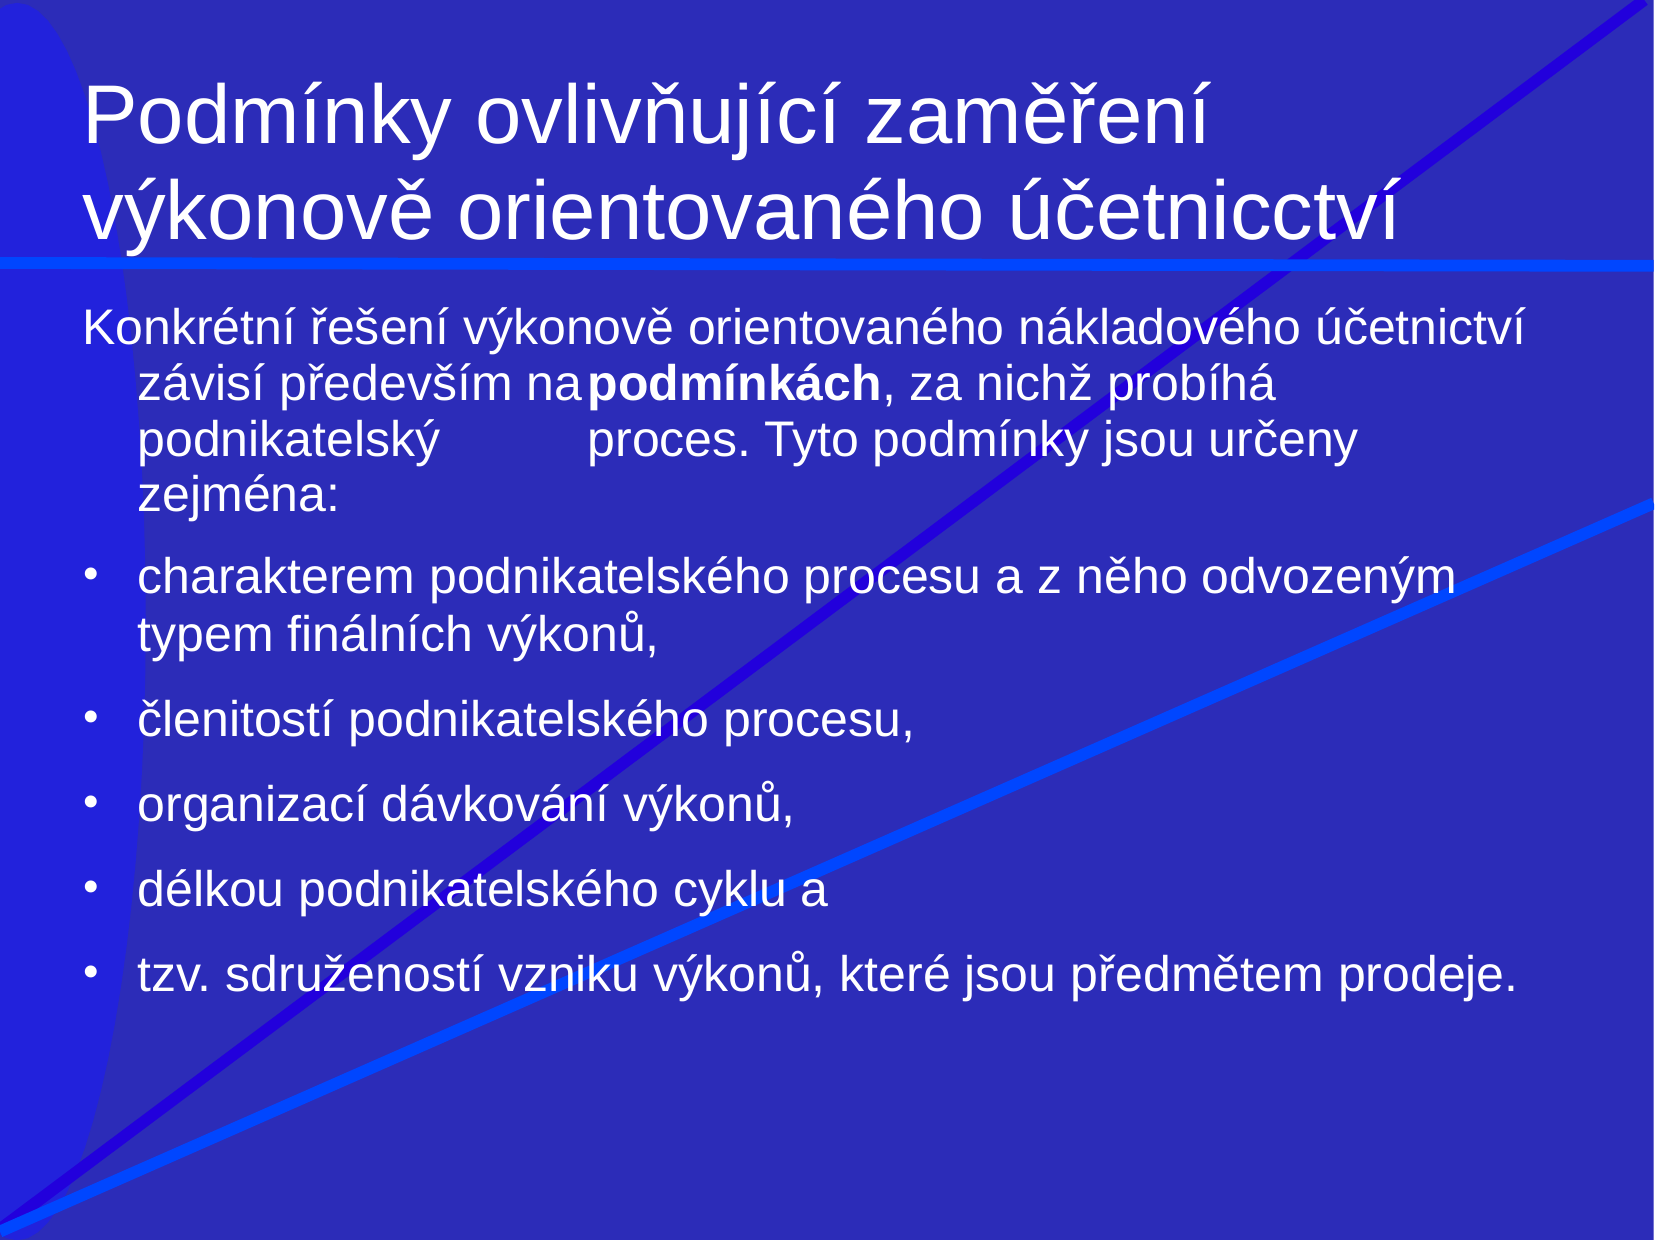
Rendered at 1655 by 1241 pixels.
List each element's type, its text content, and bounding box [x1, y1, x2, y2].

text_box Konkrétní řešení výkonově orientovaného nákladového účetnictví závisí především na podmínkách, za nichž probíhá podnikatelský proces. Tyto podmínky jsou určeny zejména: charakterem podnikatelského procesu a z něho odvozeným typem finálních výkonů, členitostí podnikatelského procesu, organizací dávkování výkonů, délkou podnikatelského cyklu a tzv. sdružeností vzniku výkonů, které jsou předmětem prodeje. [80, 298, 1531, 1002]
title Podmínky ovlivňující zaměření výkonově orientovaného účetnicctví [80, 64, 1574, 272]
